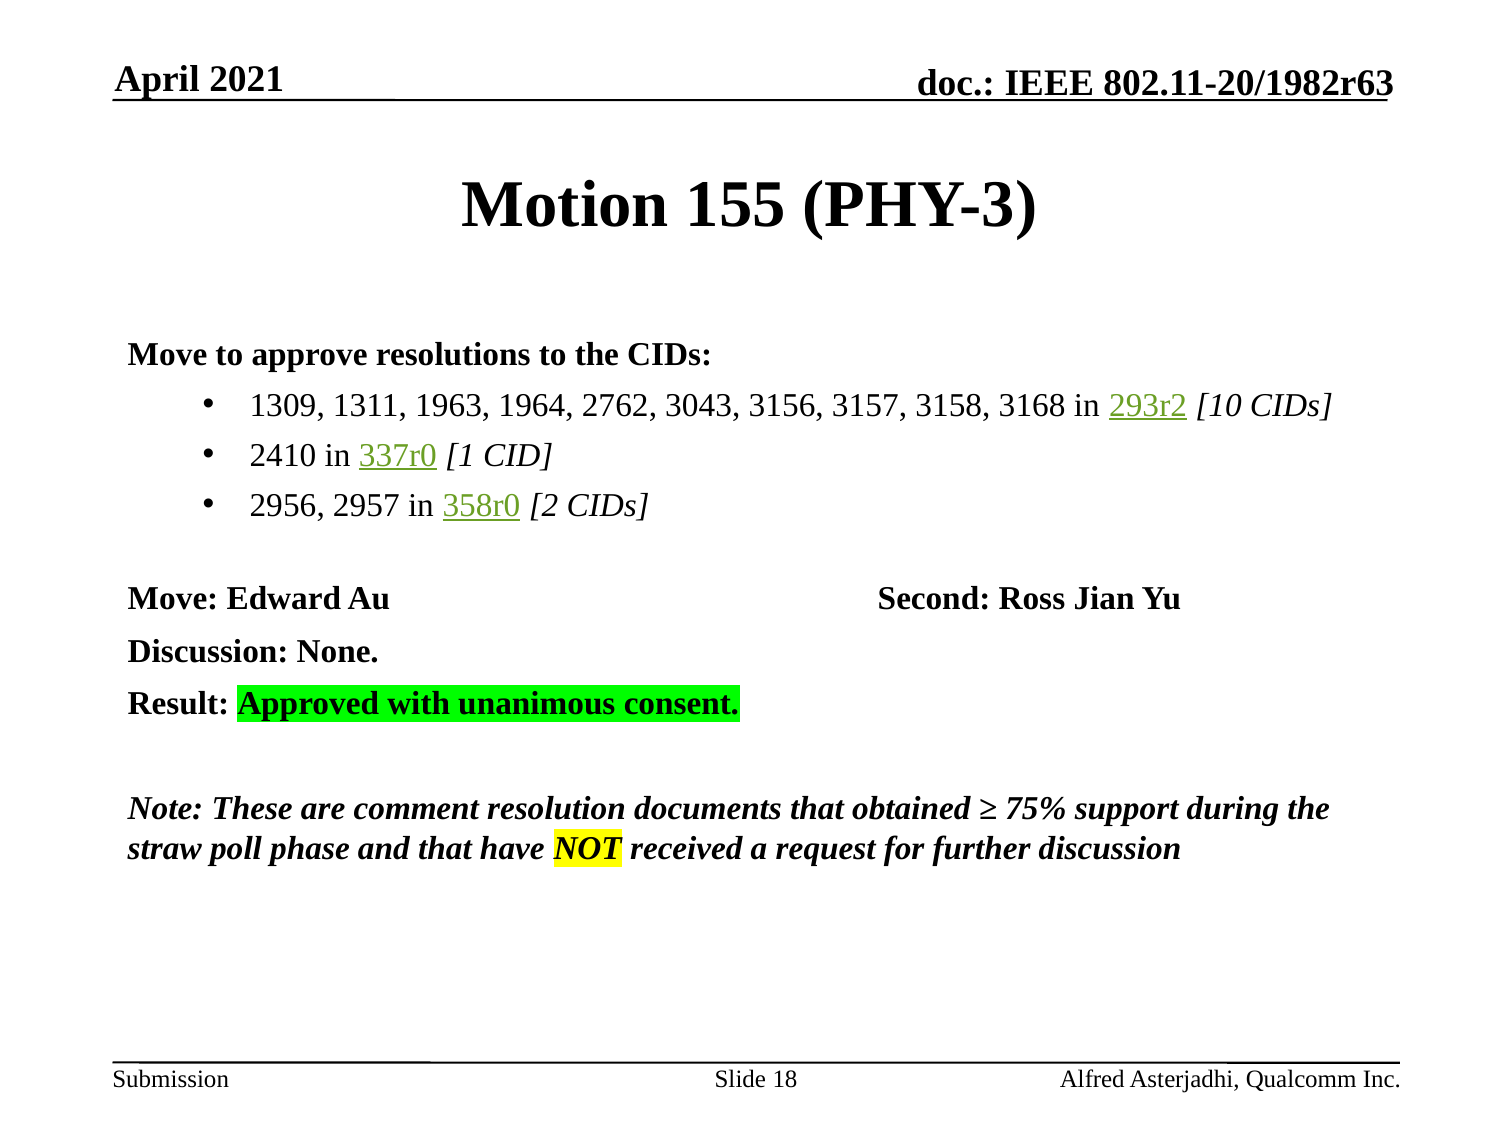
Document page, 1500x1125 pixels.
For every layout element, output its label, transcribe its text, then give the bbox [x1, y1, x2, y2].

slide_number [114, 54, 423, 100]
list Move to approve resolutions to the CIDs: 1309, 1311, 1963, 1964, 2762, 3043, 3156, 3157, 3158, 3168 in 293r2 [10 CIDs] 2410 in 337r0 [1 CID] 2956, 2957 in 358r0 [2 CIDs] Move: Edward Au Second: Ross Jian Yu Discussion: None. Result: Approved with unanimous consent. Note: These are comment resolution documents that obtained ≥ 75% support during the straw poll phase and that have NOT received a request for further discussion [112, 324, 1388, 1000]
footer Alfred Asterjadhi, Qualcomm Inc. [878, 1061, 1402, 1093]
title Motion 155 (PHY-3) [112, 112, 1388, 288]
slide_number Slide 18 [712, 1061, 800, 1123]
